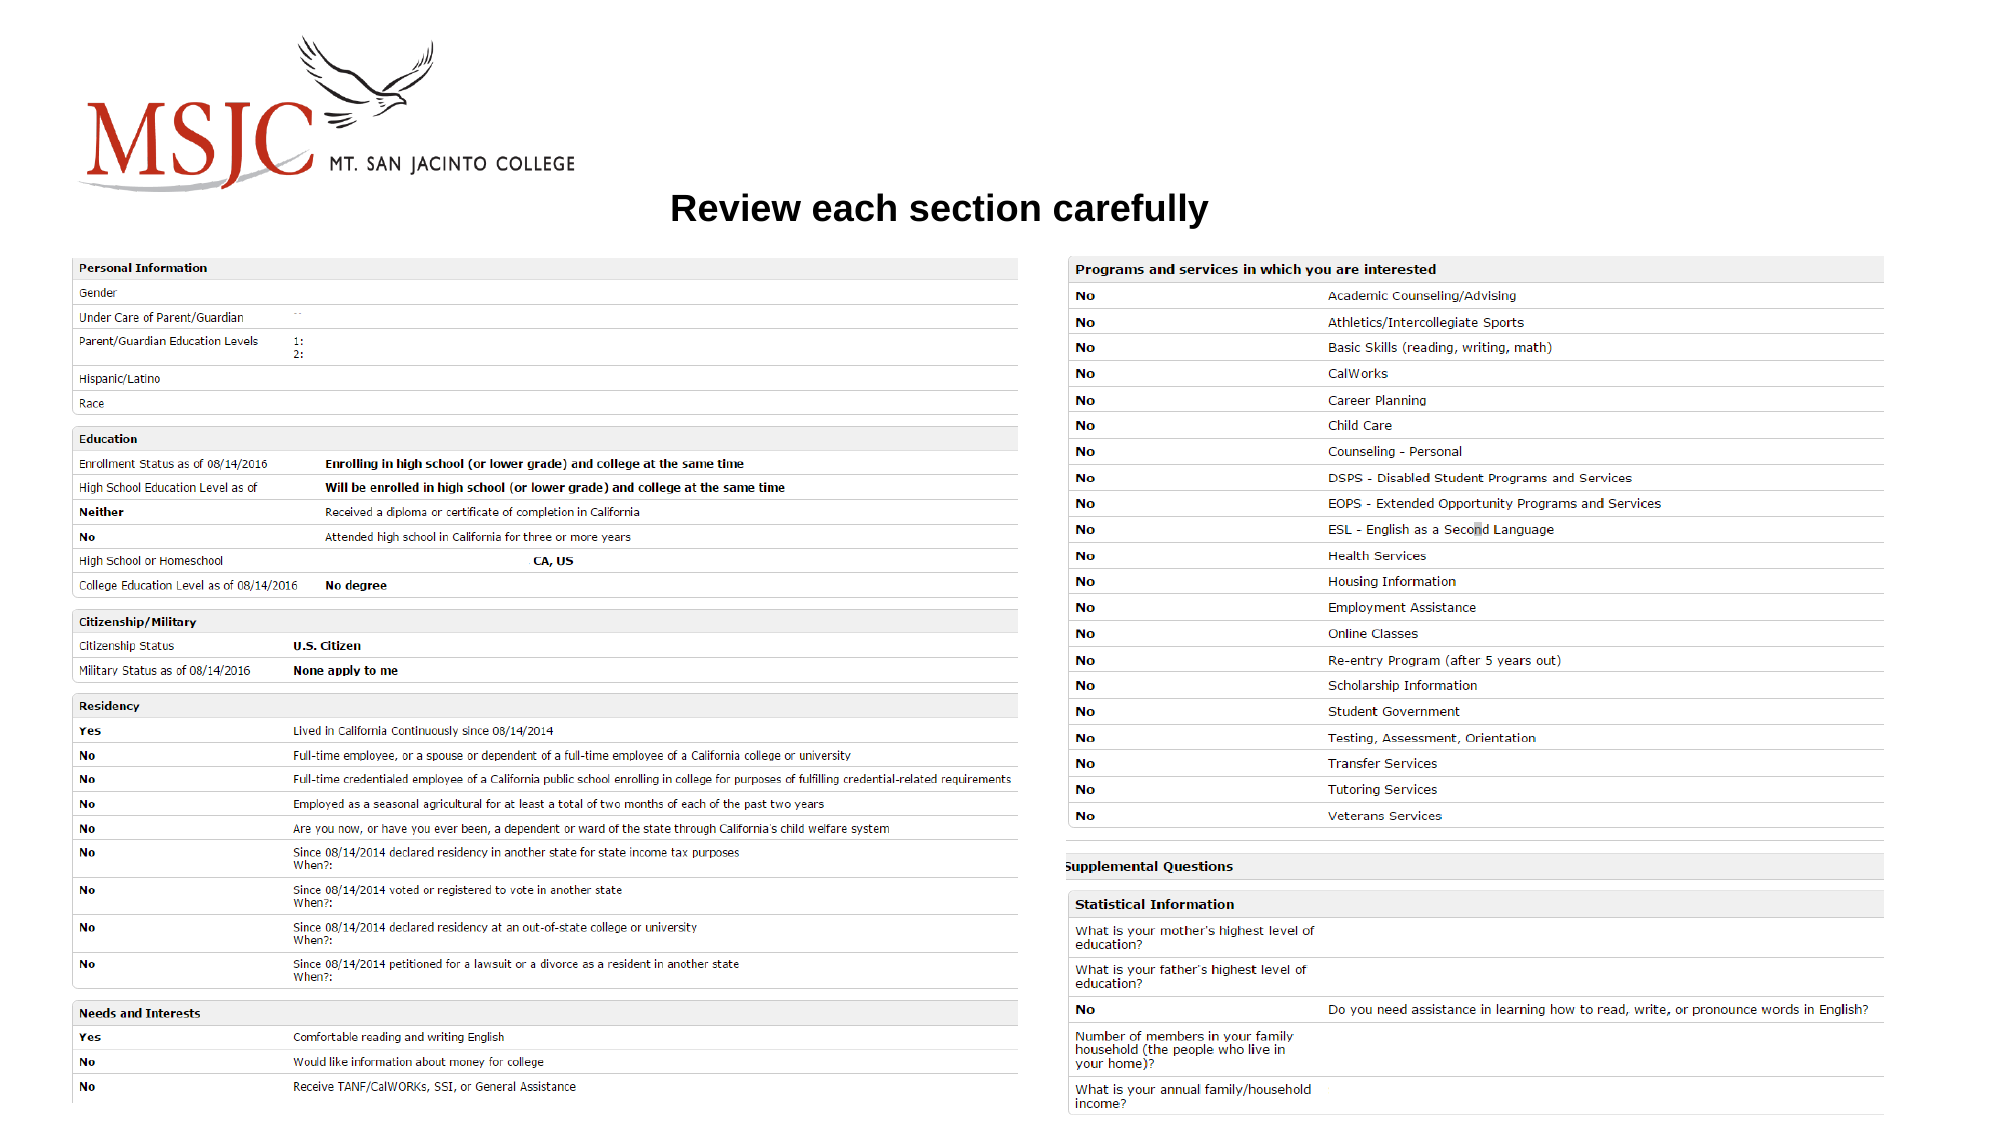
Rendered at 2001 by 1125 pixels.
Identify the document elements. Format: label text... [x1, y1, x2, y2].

picture [70, 258, 1018, 1103]
title Review each section carefully [77, 180, 1803, 237]
picture [1066, 256, 1884, 1115]
picture [77, 35, 576, 192]
